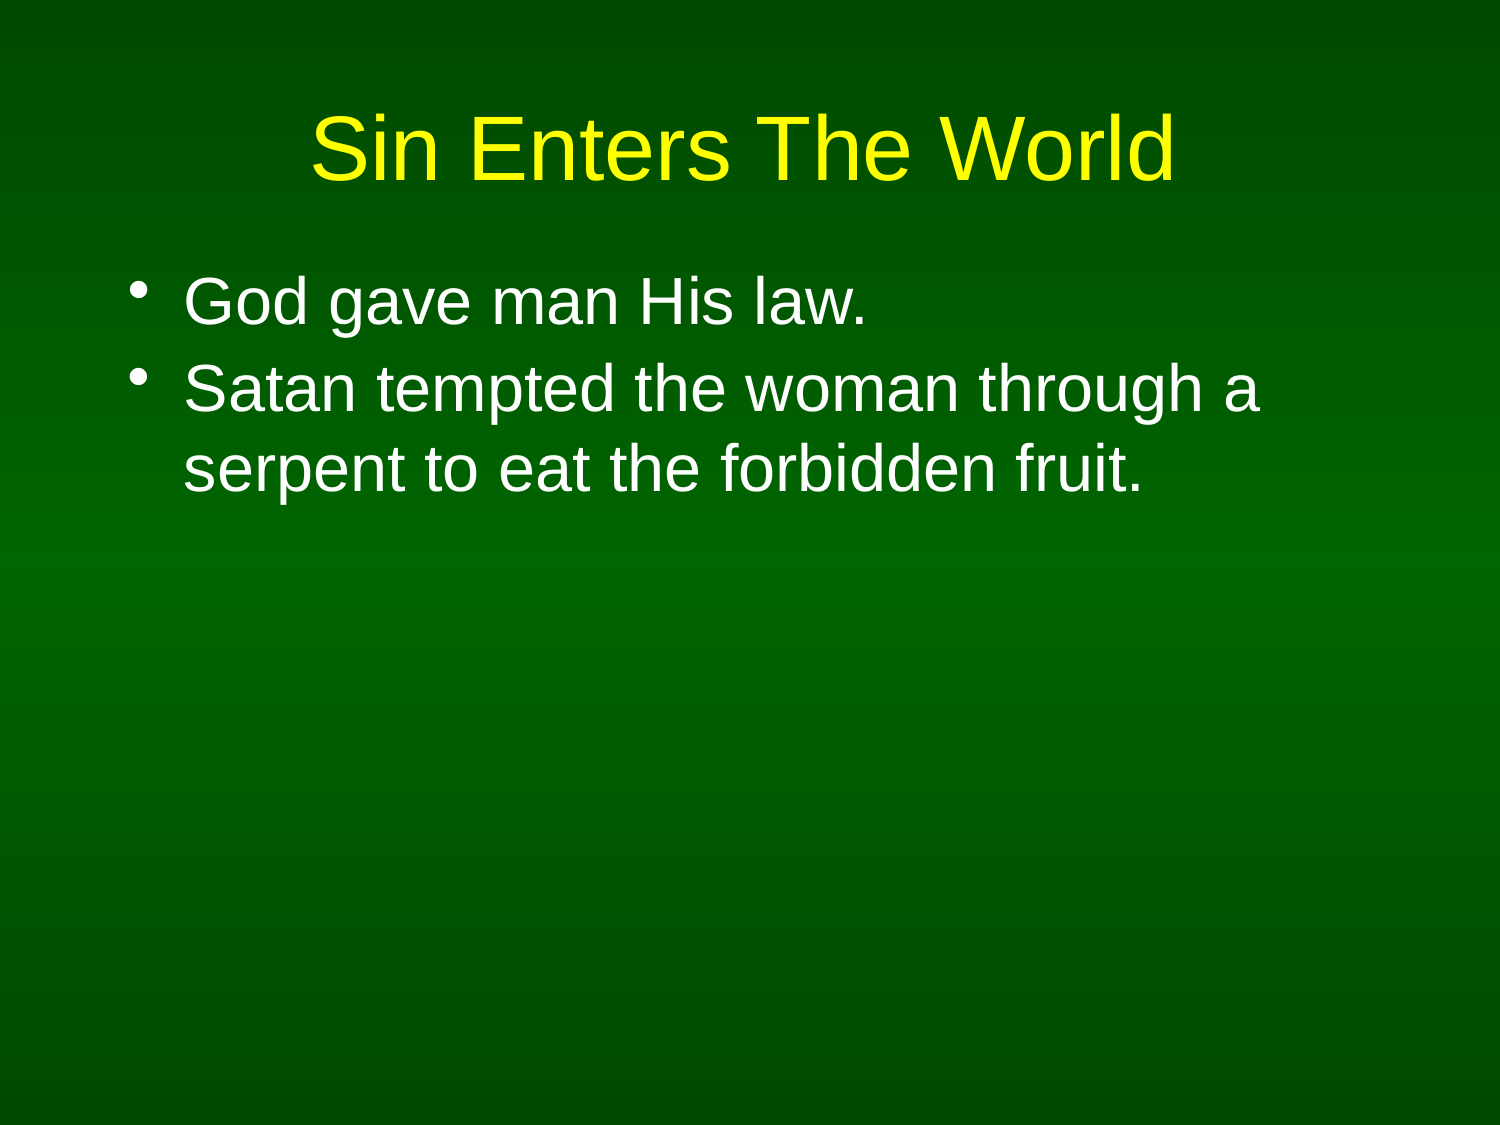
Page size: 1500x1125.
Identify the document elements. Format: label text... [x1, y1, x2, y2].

text_box Satan tempted the woman through a serpent to eat the forbidden fruit. [112, 337, 1400, 585]
title Sin Enters The World [50, 50, 1438, 238]
list God gave man His law. [112, 249, 1388, 337]
